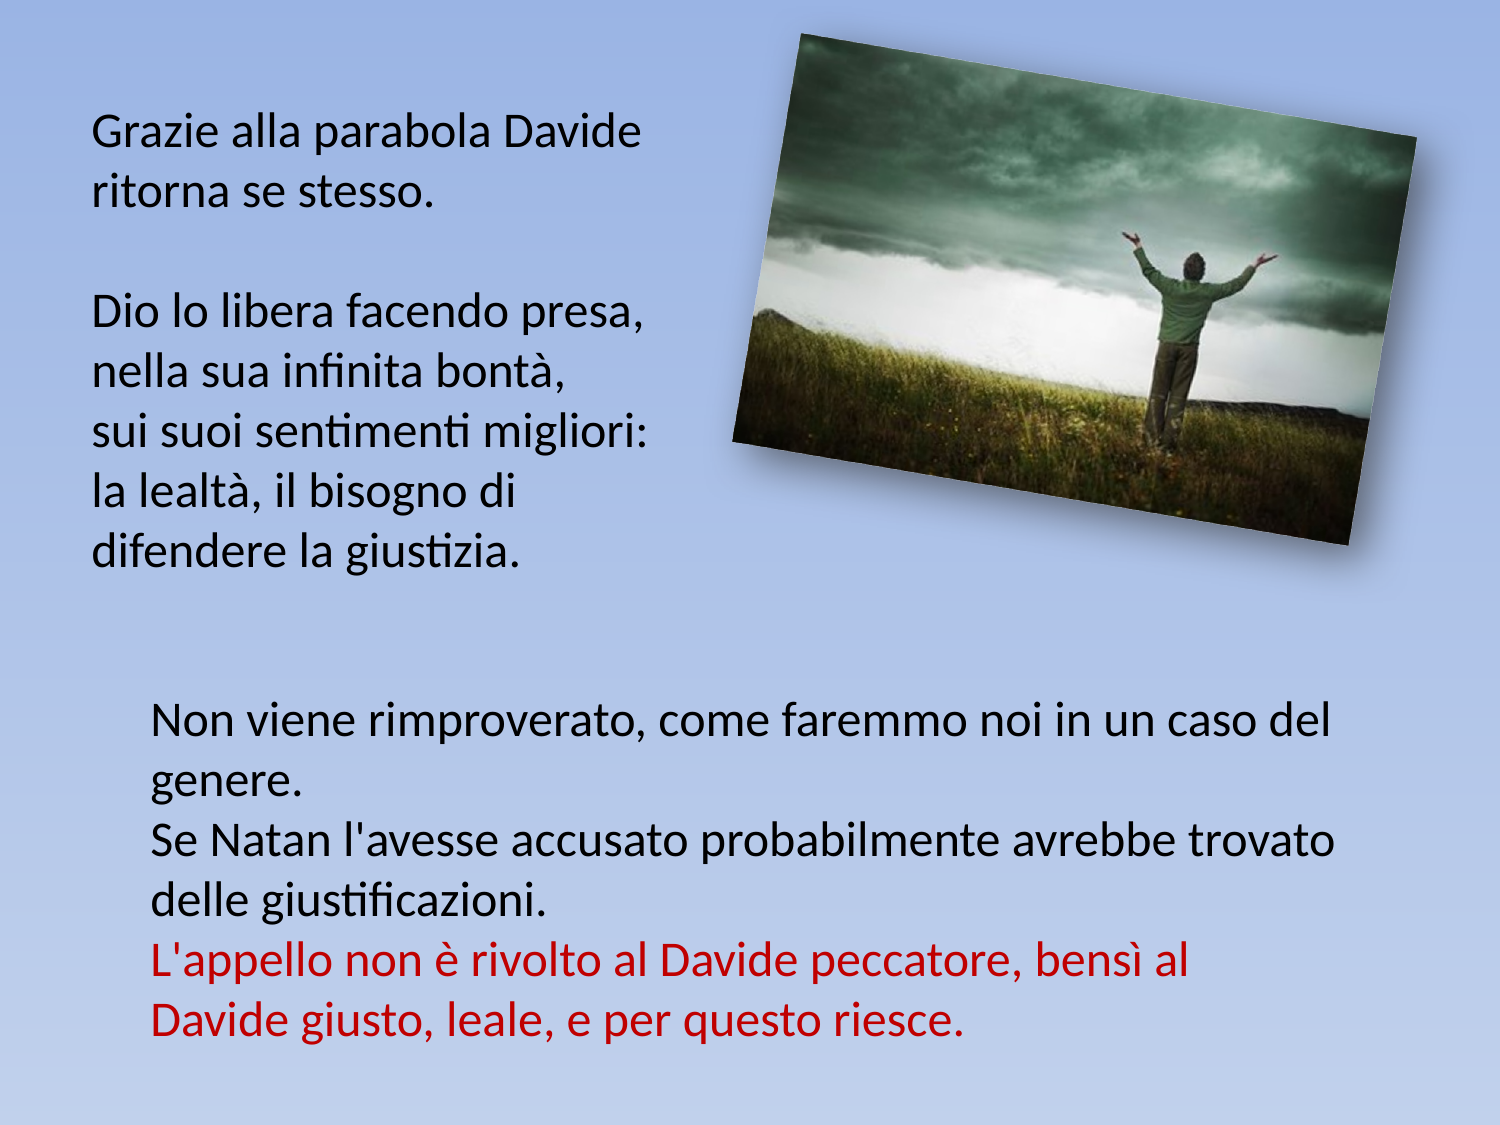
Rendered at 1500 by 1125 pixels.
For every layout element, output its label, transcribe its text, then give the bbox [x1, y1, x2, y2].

picture [739, 34, 1416, 545]
text_box Grazie alla parabola Davide ritorna se stesso. Dio lo libera facendo presa, nella sua infinita bontà, sui suoi sentimenti migliori: la lealtà, il bisogno di difendere la giustizia. [76, 89, 739, 585]
text_box Non viene rimproverato, come faremmo noi in un caso del genere. Se Natan l'avesse accusato probabilmente avrebbe trovato delle giustificazioni. L'appello non è rivolto al Davide peccatore, bensì al Davide giusto, leale, e per questo riesce. [135, 574, 1355, 1054]
